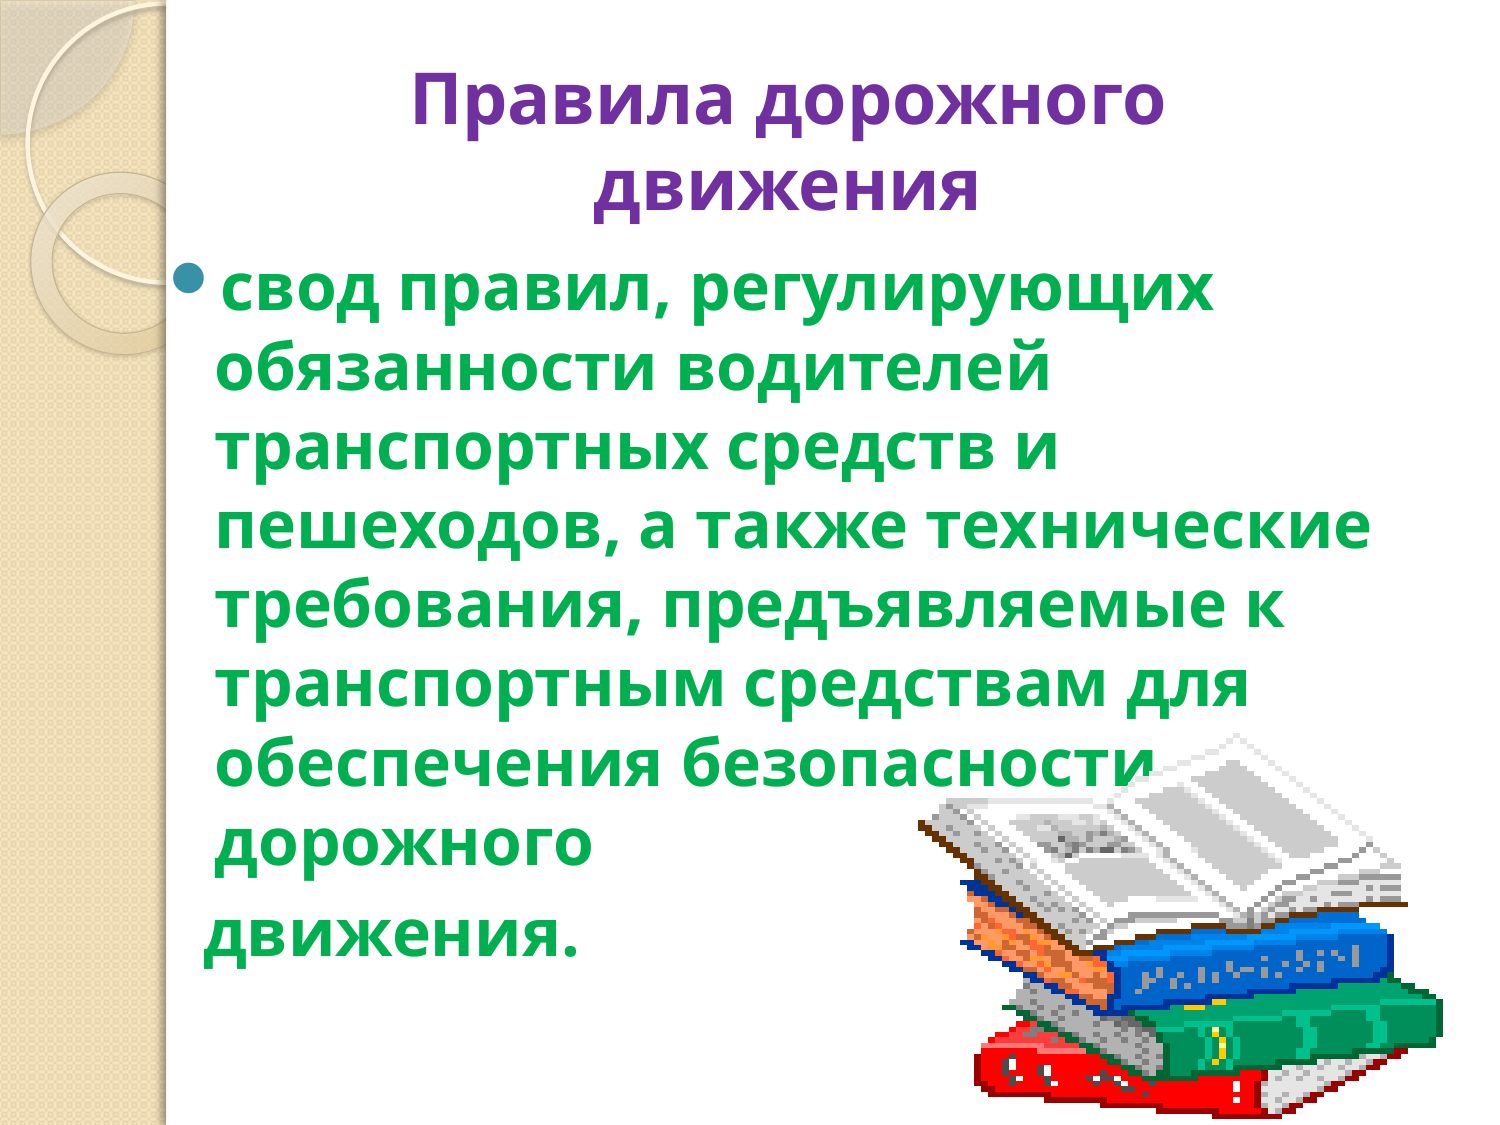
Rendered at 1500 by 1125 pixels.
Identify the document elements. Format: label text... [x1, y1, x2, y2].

picture [890, 679, 1466, 1125]
list свод правил, регулирующих обязанности водителей транспортных средств и пешеходов, а также технические требования, предъявляемые к транспортным средствам для обеспечения безопасности дорожного движения. [140, 237, 1466, 985]
title Правила дорожного движения [128, 45, 1466, 233]
